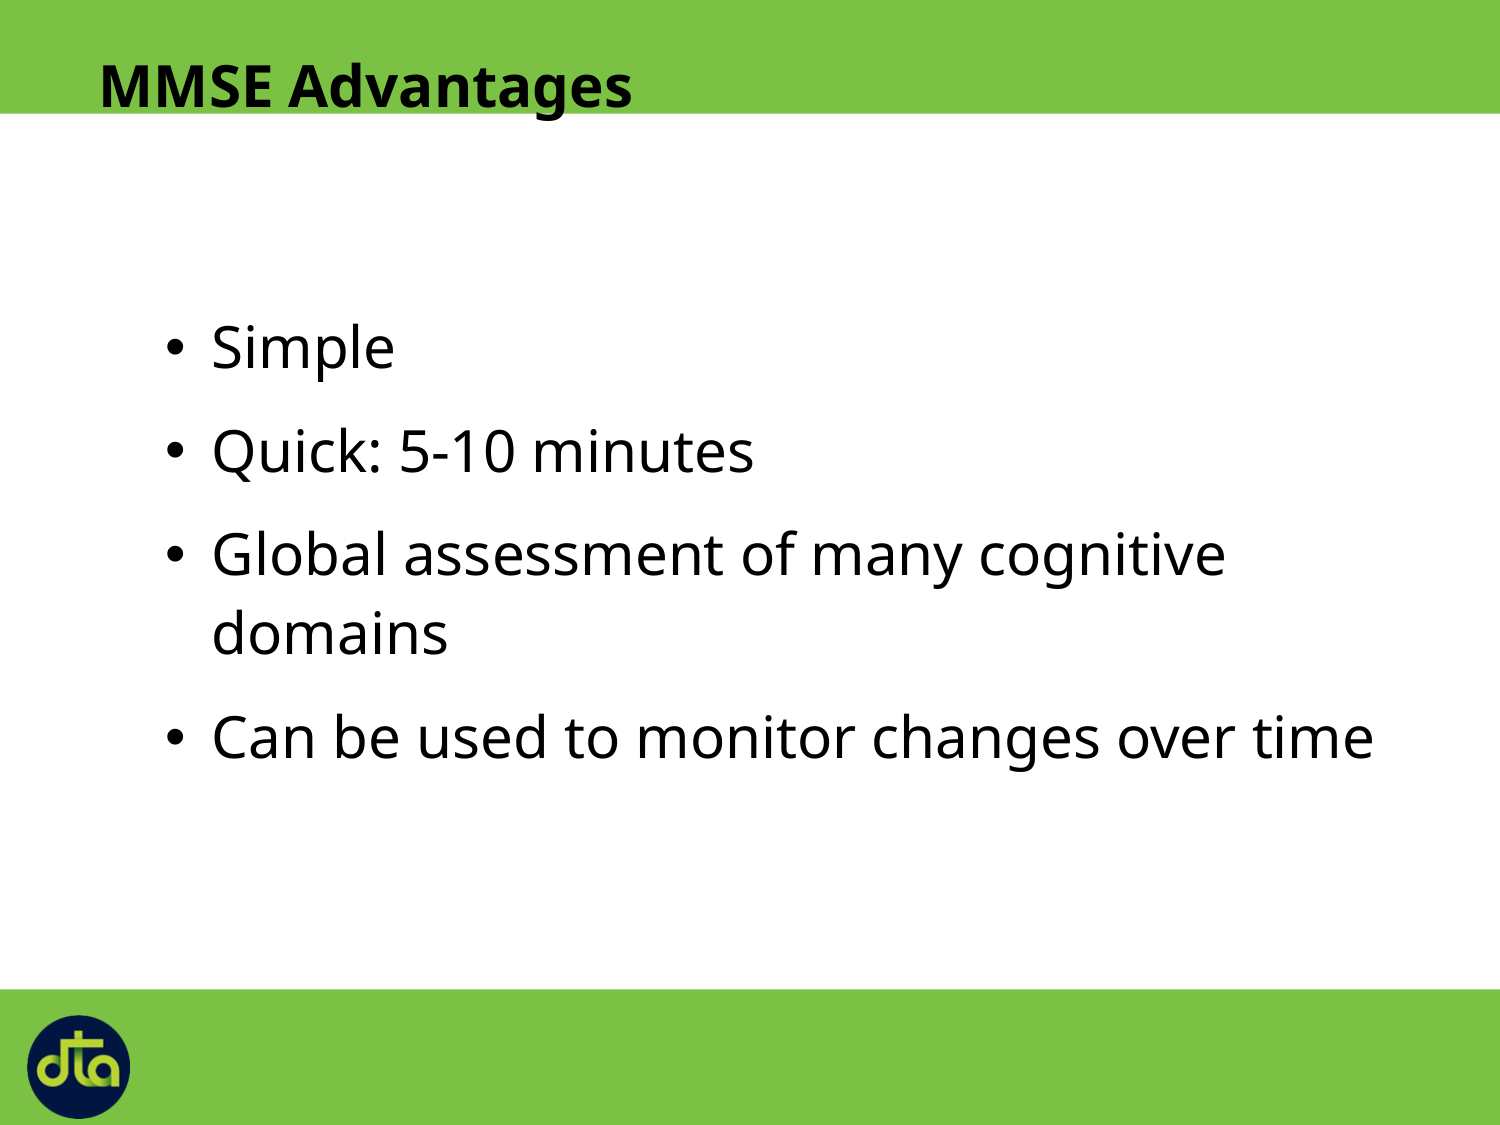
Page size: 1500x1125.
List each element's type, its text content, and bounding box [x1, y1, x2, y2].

text_box MMSE Advantages [53, 25, 680, 144]
text_box Simple Quick: 5-10 minutes Global assessment of many cognitive domains Can be used to monitor changes over time [74, 208, 1425, 1005]
picture [27, 1015, 131, 1120]
